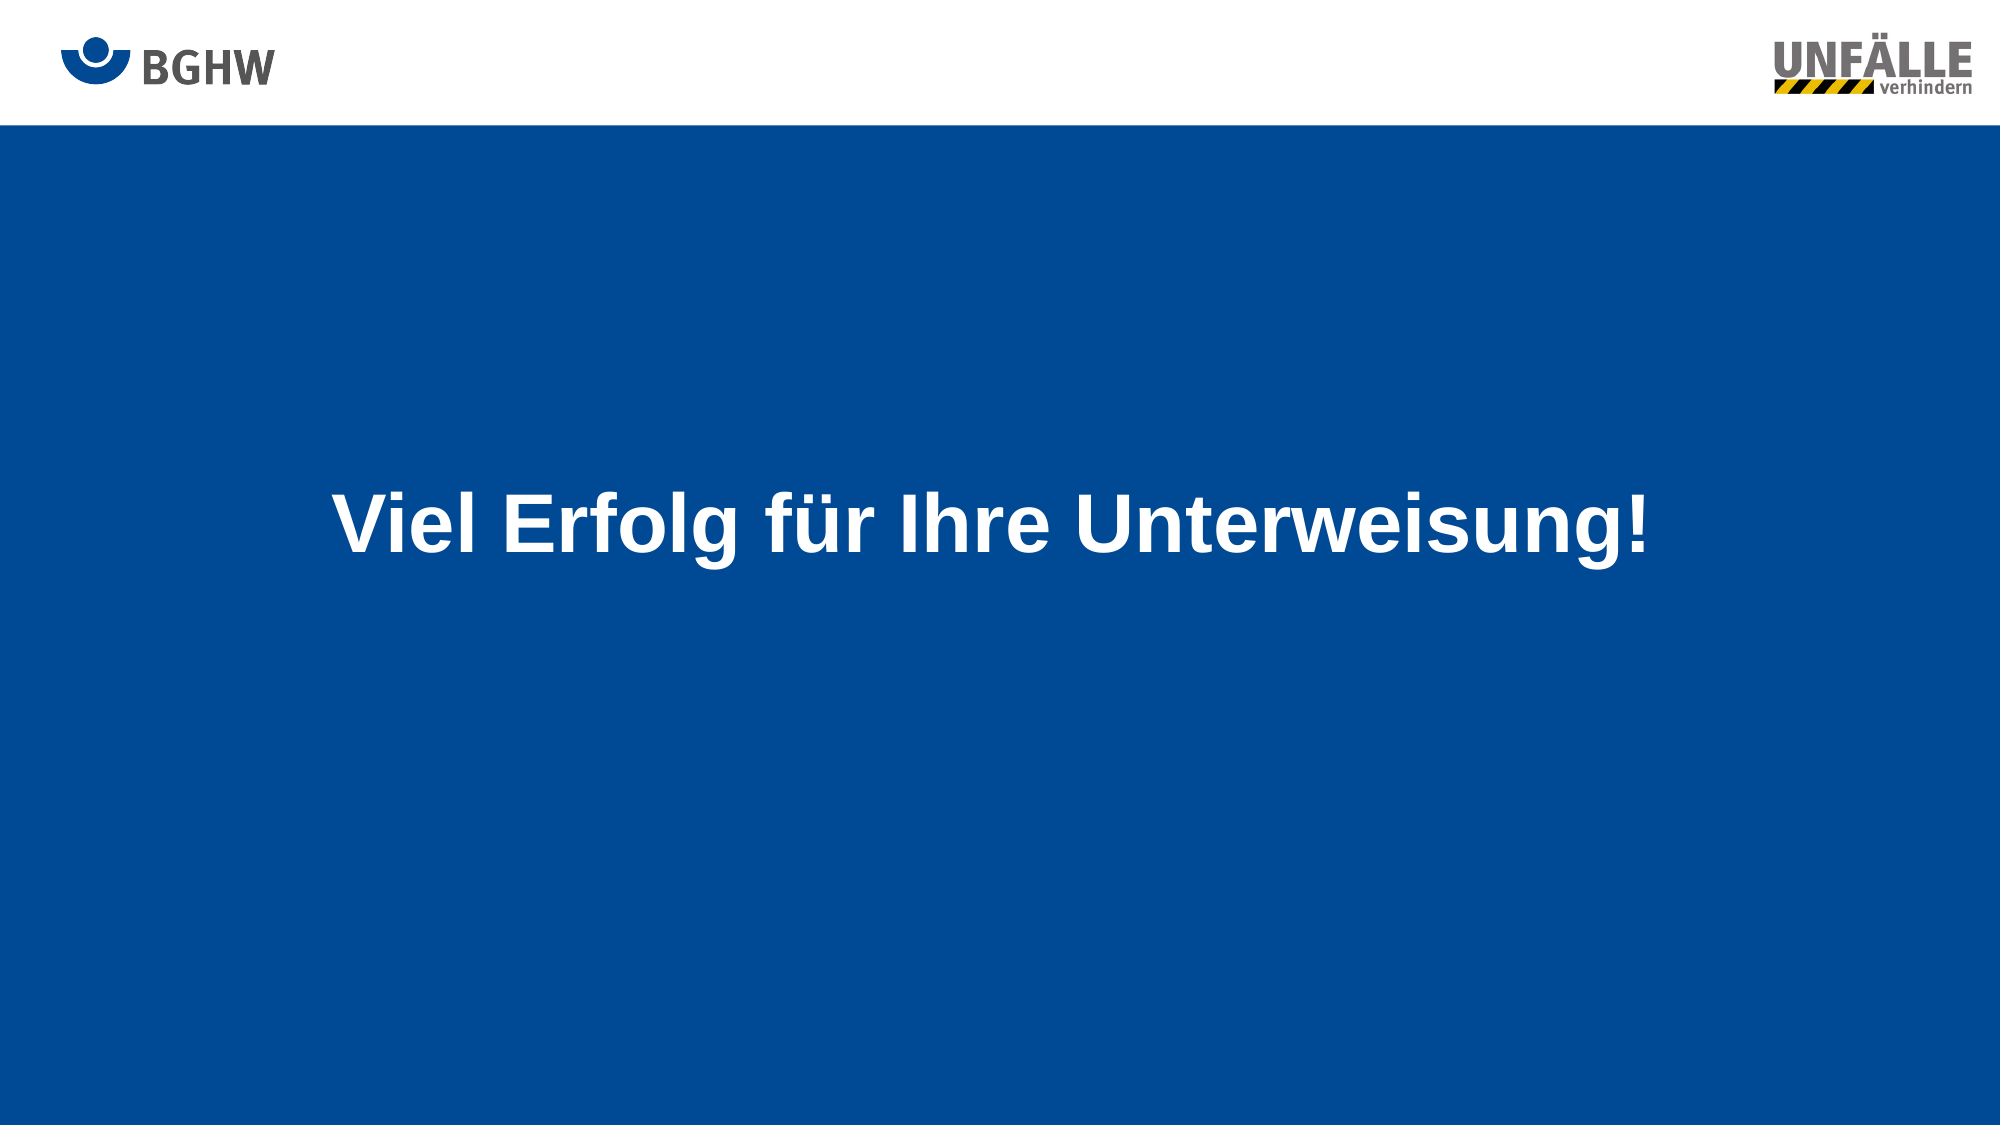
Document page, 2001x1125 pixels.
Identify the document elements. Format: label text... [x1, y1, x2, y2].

picture [61, 37, 275, 85]
title Viel Erfolg für Ihre Unterweisung! [144, 480, 1856, 598]
picture [1766, 11, 1984, 107]
